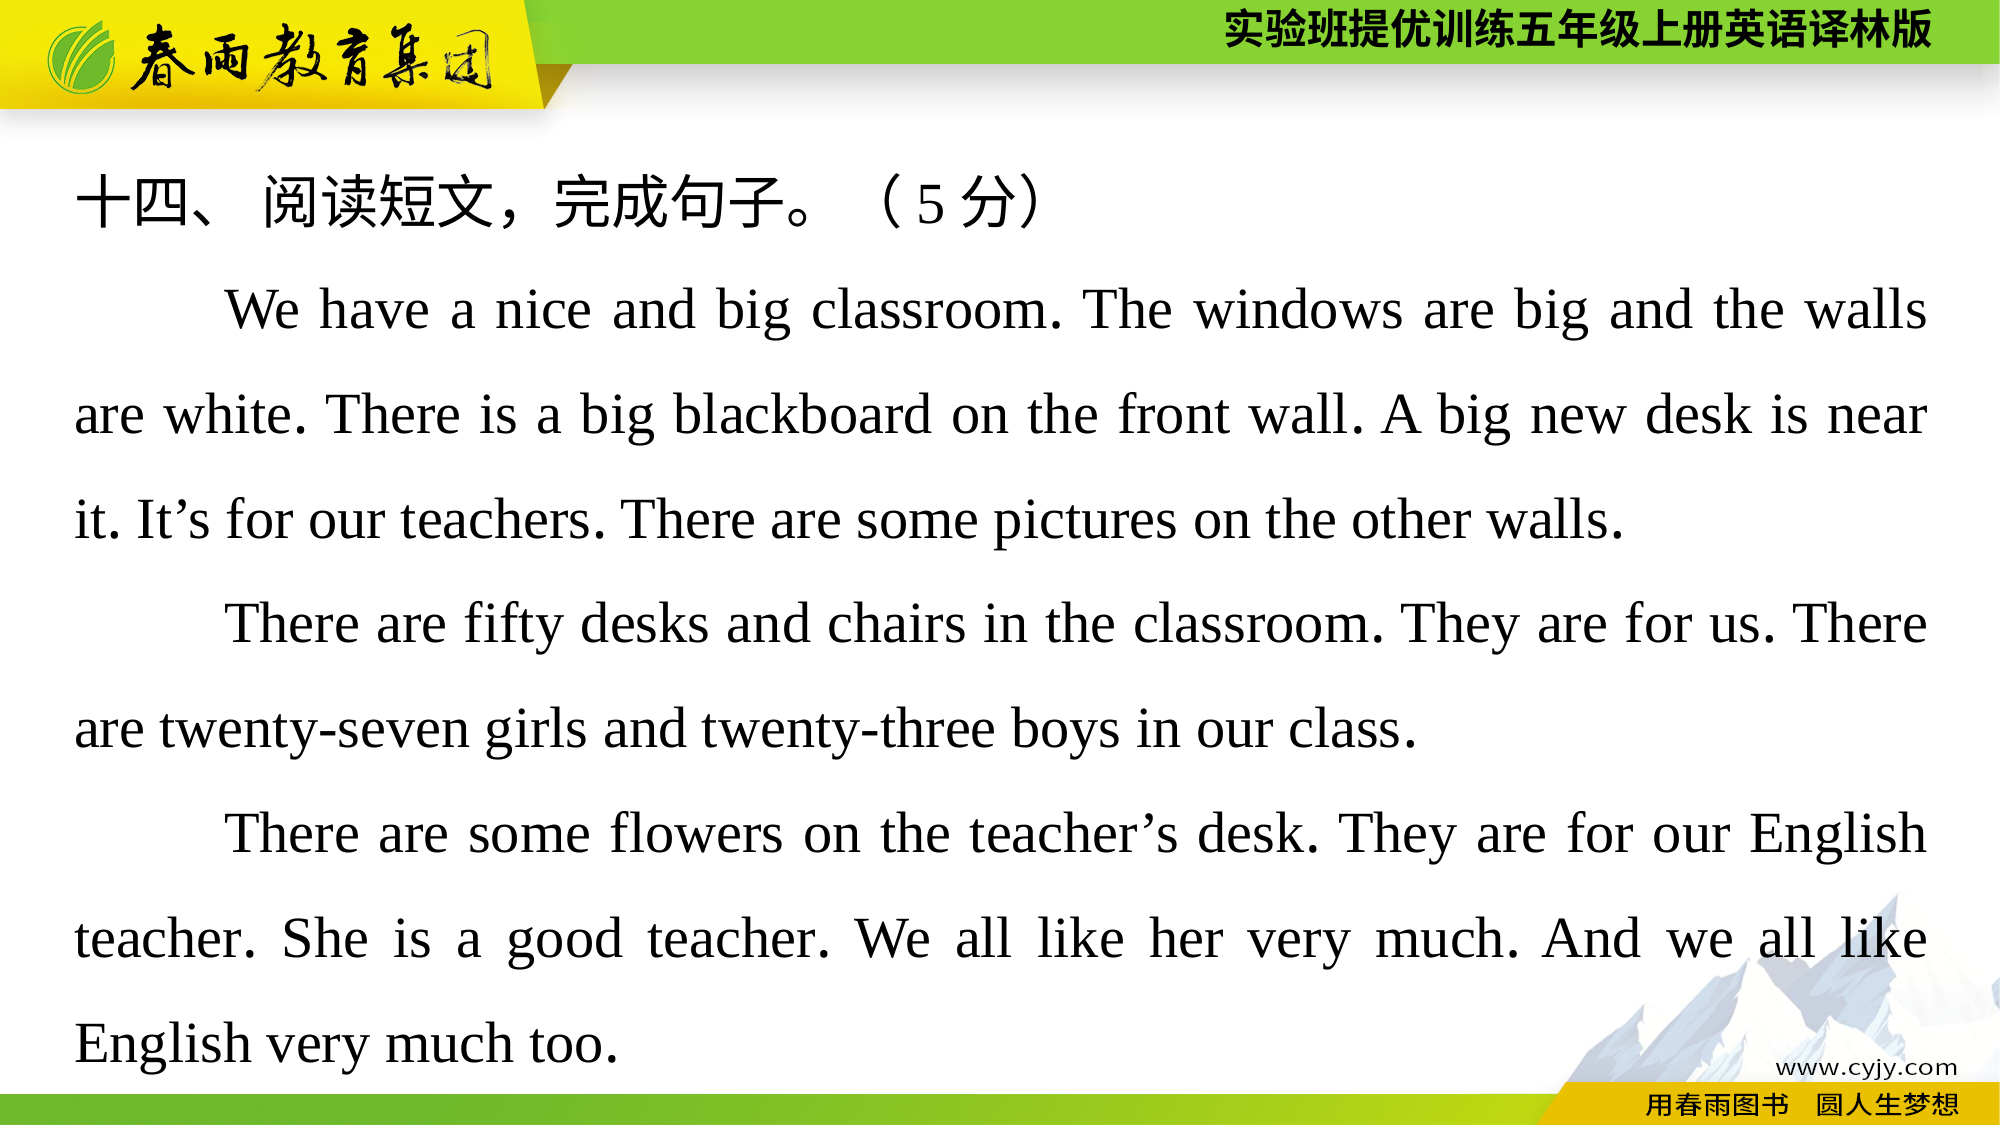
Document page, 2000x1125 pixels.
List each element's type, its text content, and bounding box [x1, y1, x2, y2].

picture [0, 0, 2000, 1125]
list 十四、 阅读短文，完成句子。（5分） We have a nice and big classroom. The windows are big and the walls are white. There is a big blackboard on the front wall. A big new desk is near it. It’s for our teachers. There are some pictures on the other walls. There are fifty desks and chairs in the classroom. They are for us. There are twenty-seven girls and twenty-three boys in our class. There are some flowers on the teacher’s desk. They are for our English teacher. She is a good teacher. We all like her very much. And we all like English very much too. [59, 122, 1944, 1092]
